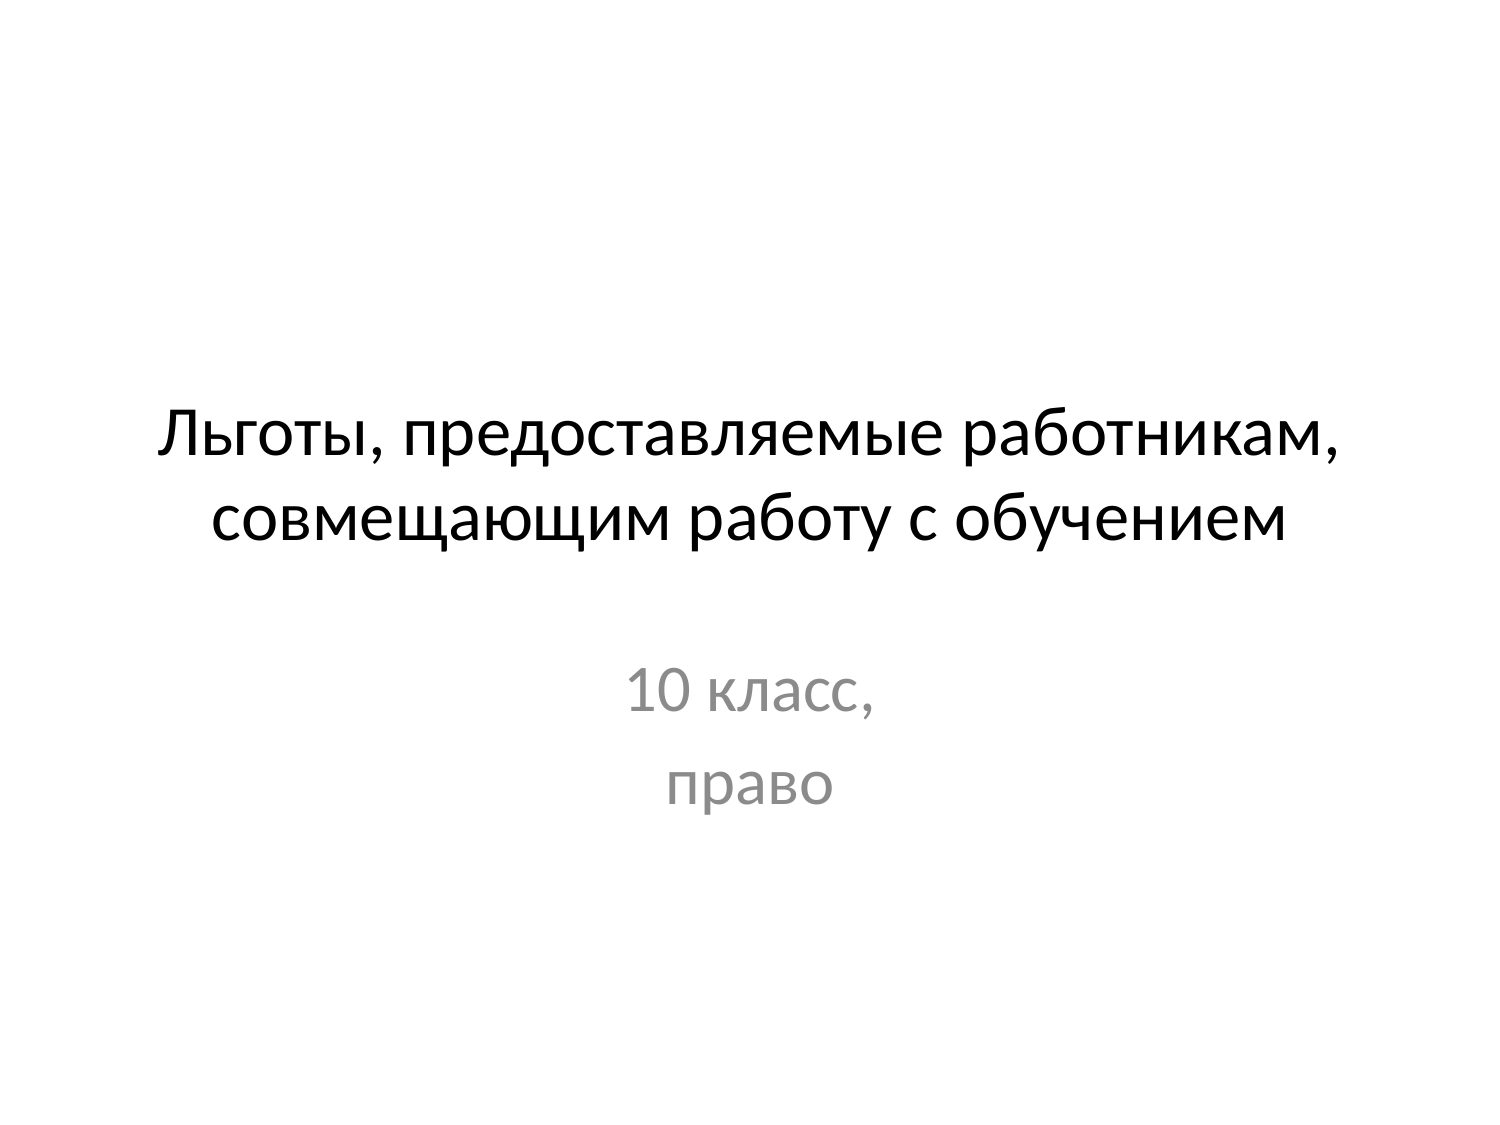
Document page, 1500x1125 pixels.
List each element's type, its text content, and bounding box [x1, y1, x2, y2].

subtitle 10 класс, право [225, 637, 1275, 925]
title Льготы, предоставляемые работникам, совмещающим работу с обучением [112, 349, 1388, 591]
